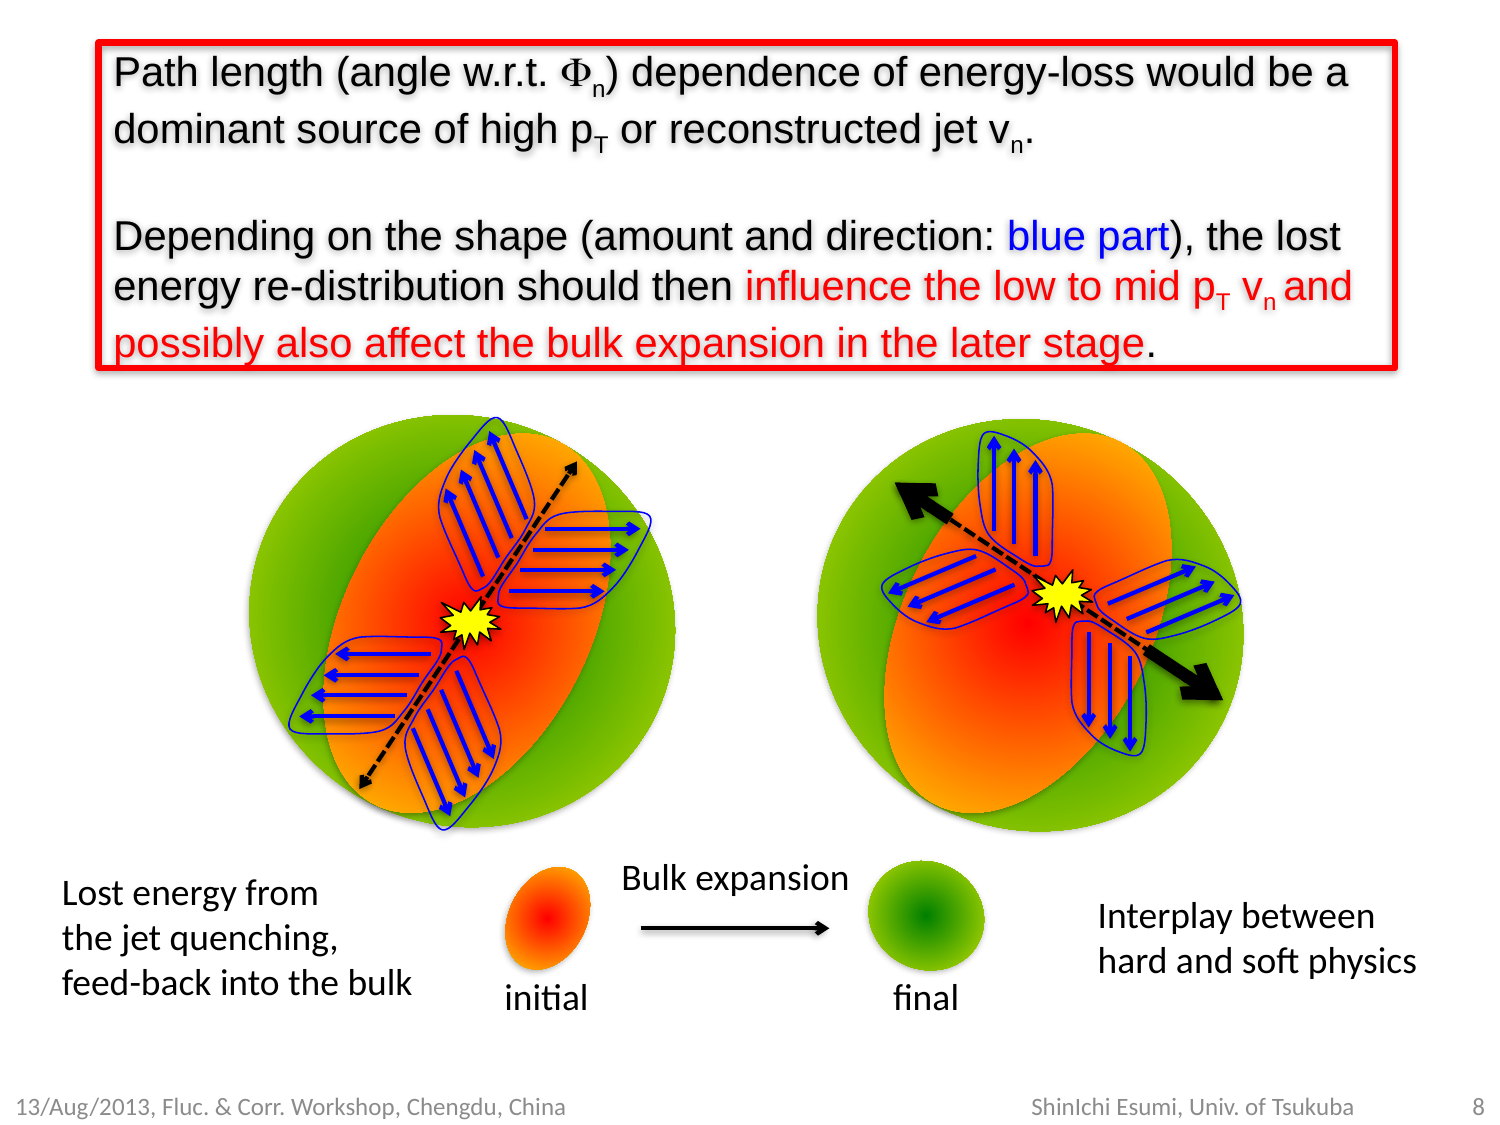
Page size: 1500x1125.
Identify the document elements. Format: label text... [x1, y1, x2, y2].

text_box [488, 845, 986, 1027]
text_box Path length (angle w.r.t. Fn) dependence of energy-loss would be a dominant source of high pT or reconstructed jet vn. Depending on the shape (amount and direction: blue part), the lost energy re-distribution should then influence the low to mid pT vn and possibly also affect the bulk expansion in the later stage. [98, 42, 1396, 369]
text_box Lost energy from the jet quenching, feed-back into the bulk [47, 860, 428, 1010]
slide_number 13/Aug/2013, Fluc. & Corr. Workshop, Chengdu, China [0, 1086, 585, 1125]
slide_number 8 [1395, 1086, 1500, 1124]
footer ShinIchi Esumi, Univ. of Tsukuba [1006, 1086, 1380, 1124]
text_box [815, 419, 1246, 829]
text_box Interplay between hard and soft physics [1082, 884, 1433, 989]
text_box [246, 417, 678, 827]
